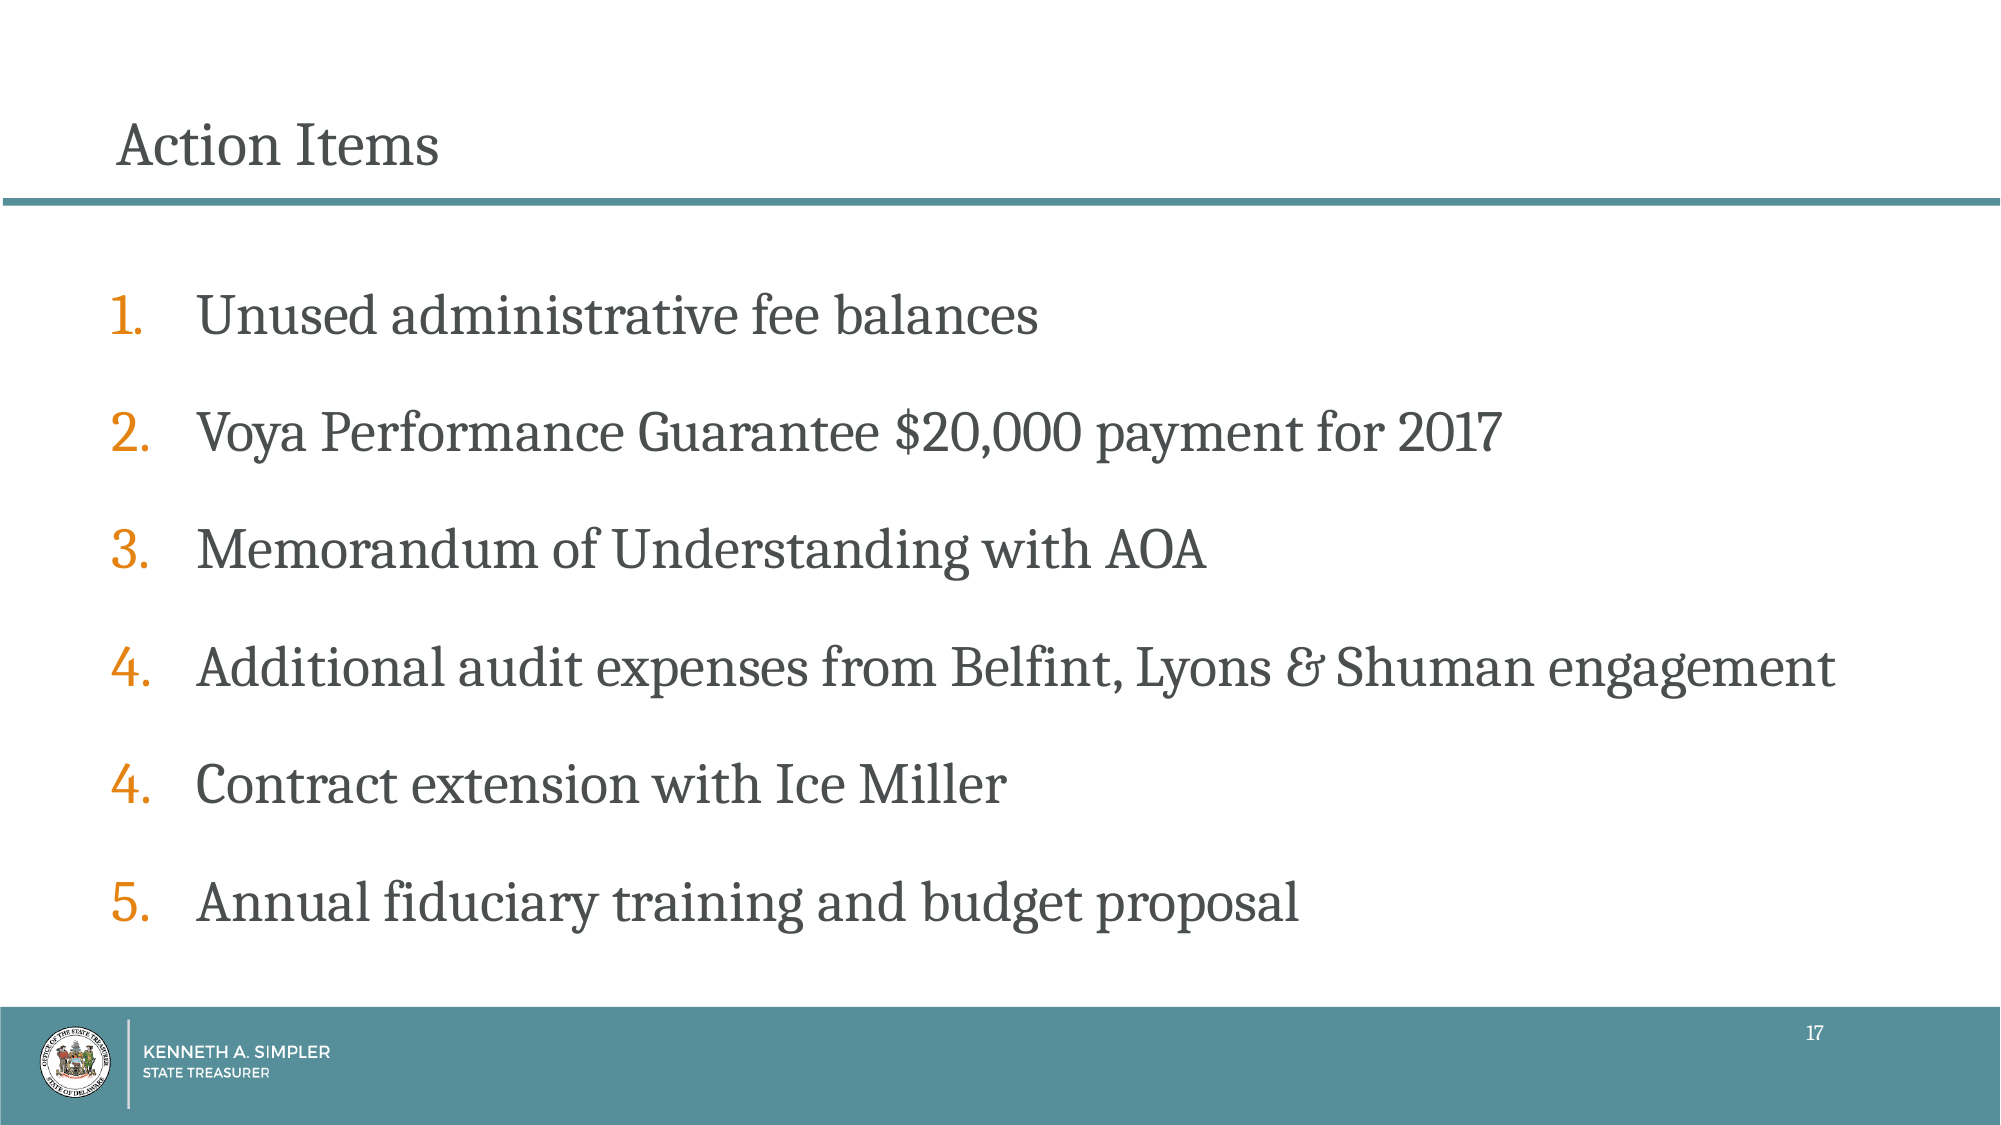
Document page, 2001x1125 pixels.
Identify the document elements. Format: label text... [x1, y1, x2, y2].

slide_number 17 [1620, 1006, 1840, 1057]
text_box Action Items [101, 103, 1752, 222]
text_box Unused administrative fee balances Voya Performance Guarantee $20,000 payment for 2017 Memorandum of Understanding with AOA Additional audit expenses from Belfint, Lyons & Shuman engagement Contract extension with Ice Miller Annual fiduciary training and budget proposal [78, 233, 1955, 995]
picture [15, 998, 345, 1125]
